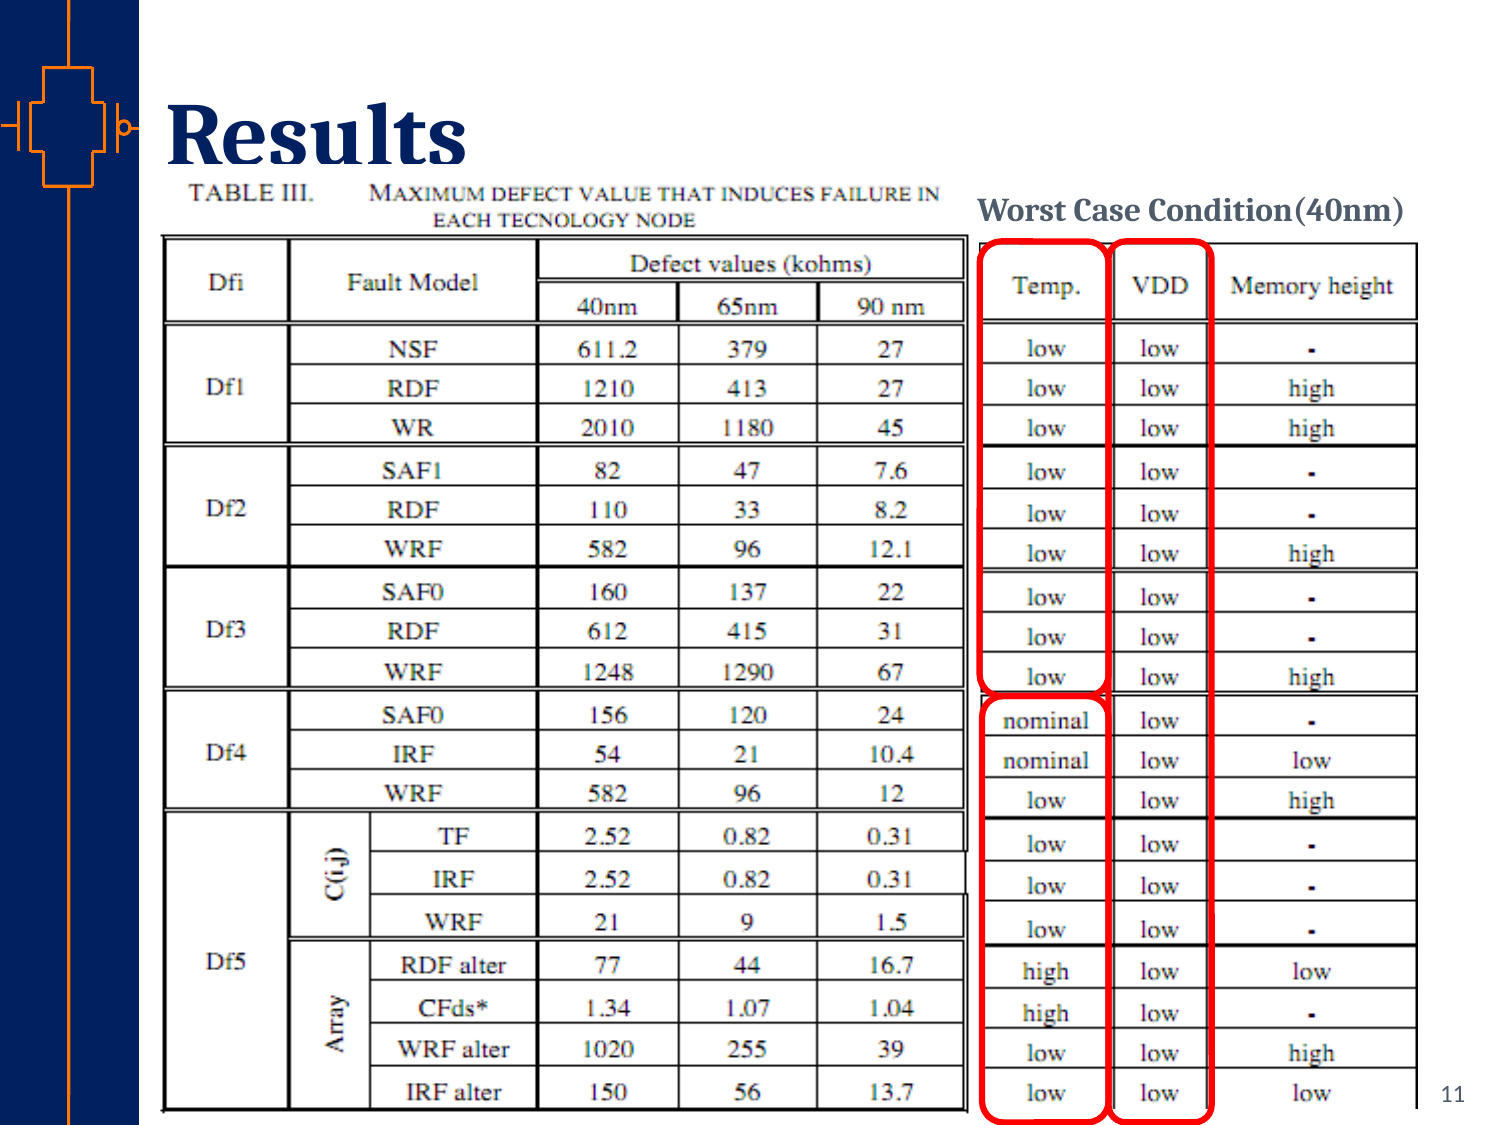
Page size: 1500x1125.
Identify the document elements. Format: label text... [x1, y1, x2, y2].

text_box [990, 1120, 1100, 1124]
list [149, 164, 980, 1123]
text_box Worst Case Condition(40nm) [983, 180, 1458, 236]
text_box [1114, 1120, 1206, 1124]
picture [979, 241, 1419, 1109]
slide_number 11 [1425, 1062, 1488, 1123]
title Results [150, 35, 1338, 180]
